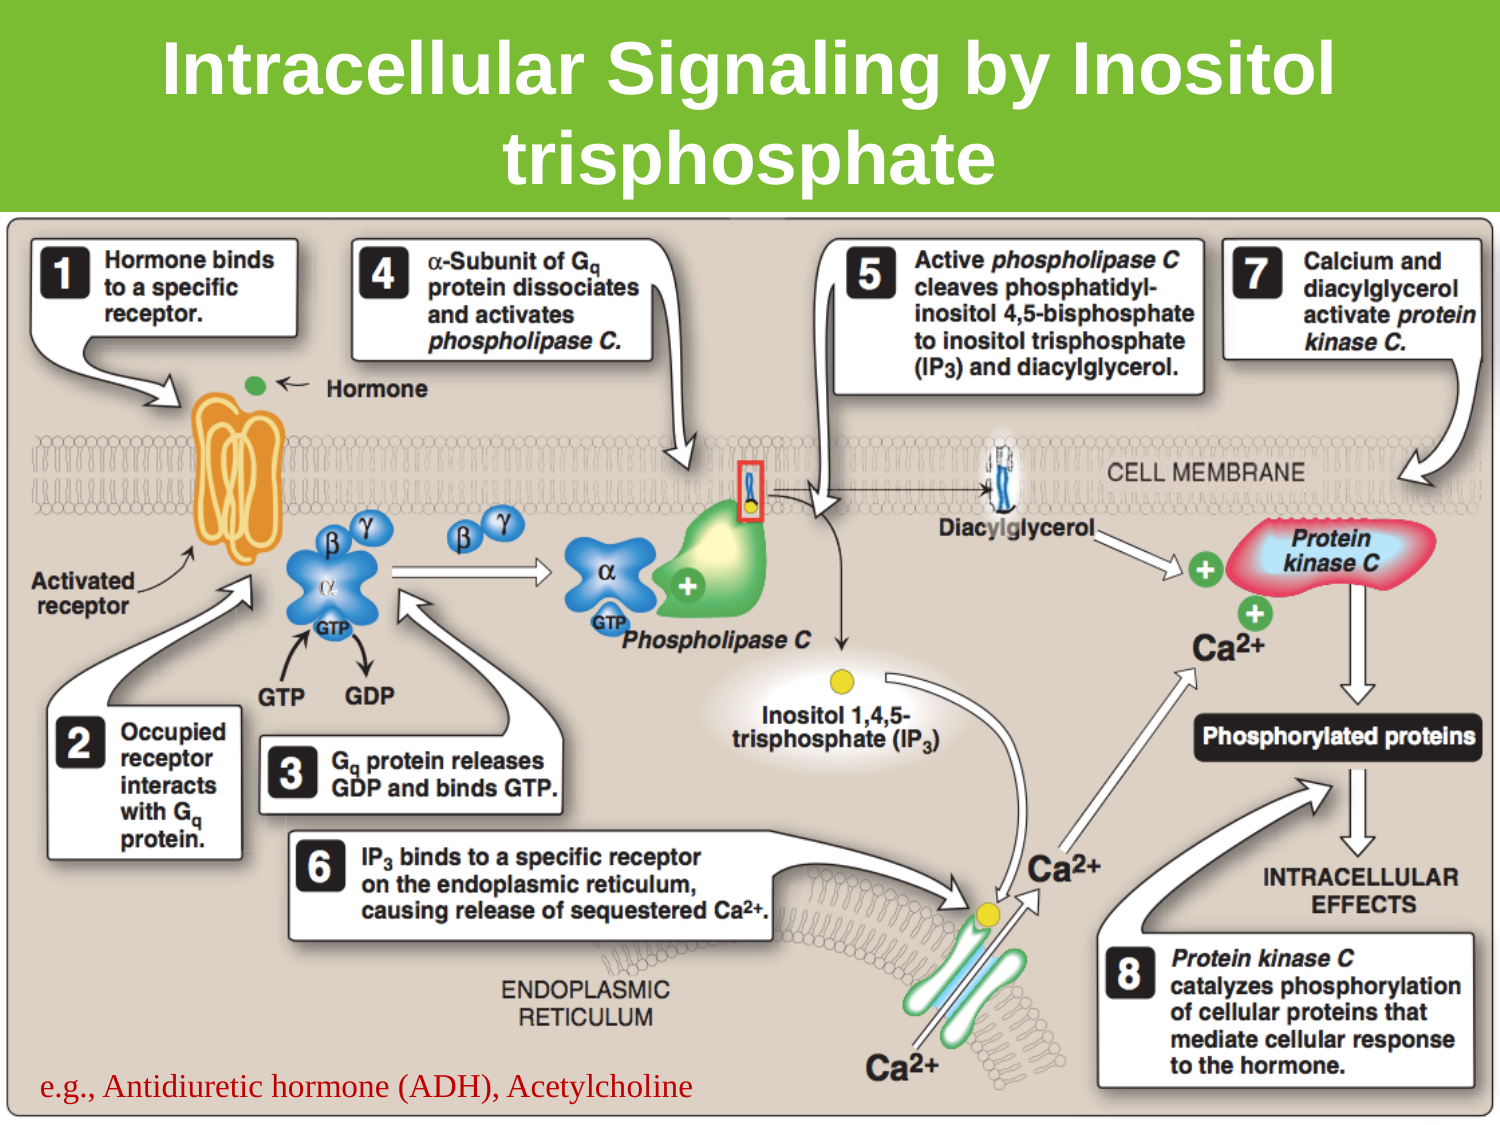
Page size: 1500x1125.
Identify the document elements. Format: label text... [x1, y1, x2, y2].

picture [0, 212, 1500, 1125]
title Intracellular Signaling by Inositol trisphosphate [0, 0, 1500, 212]
